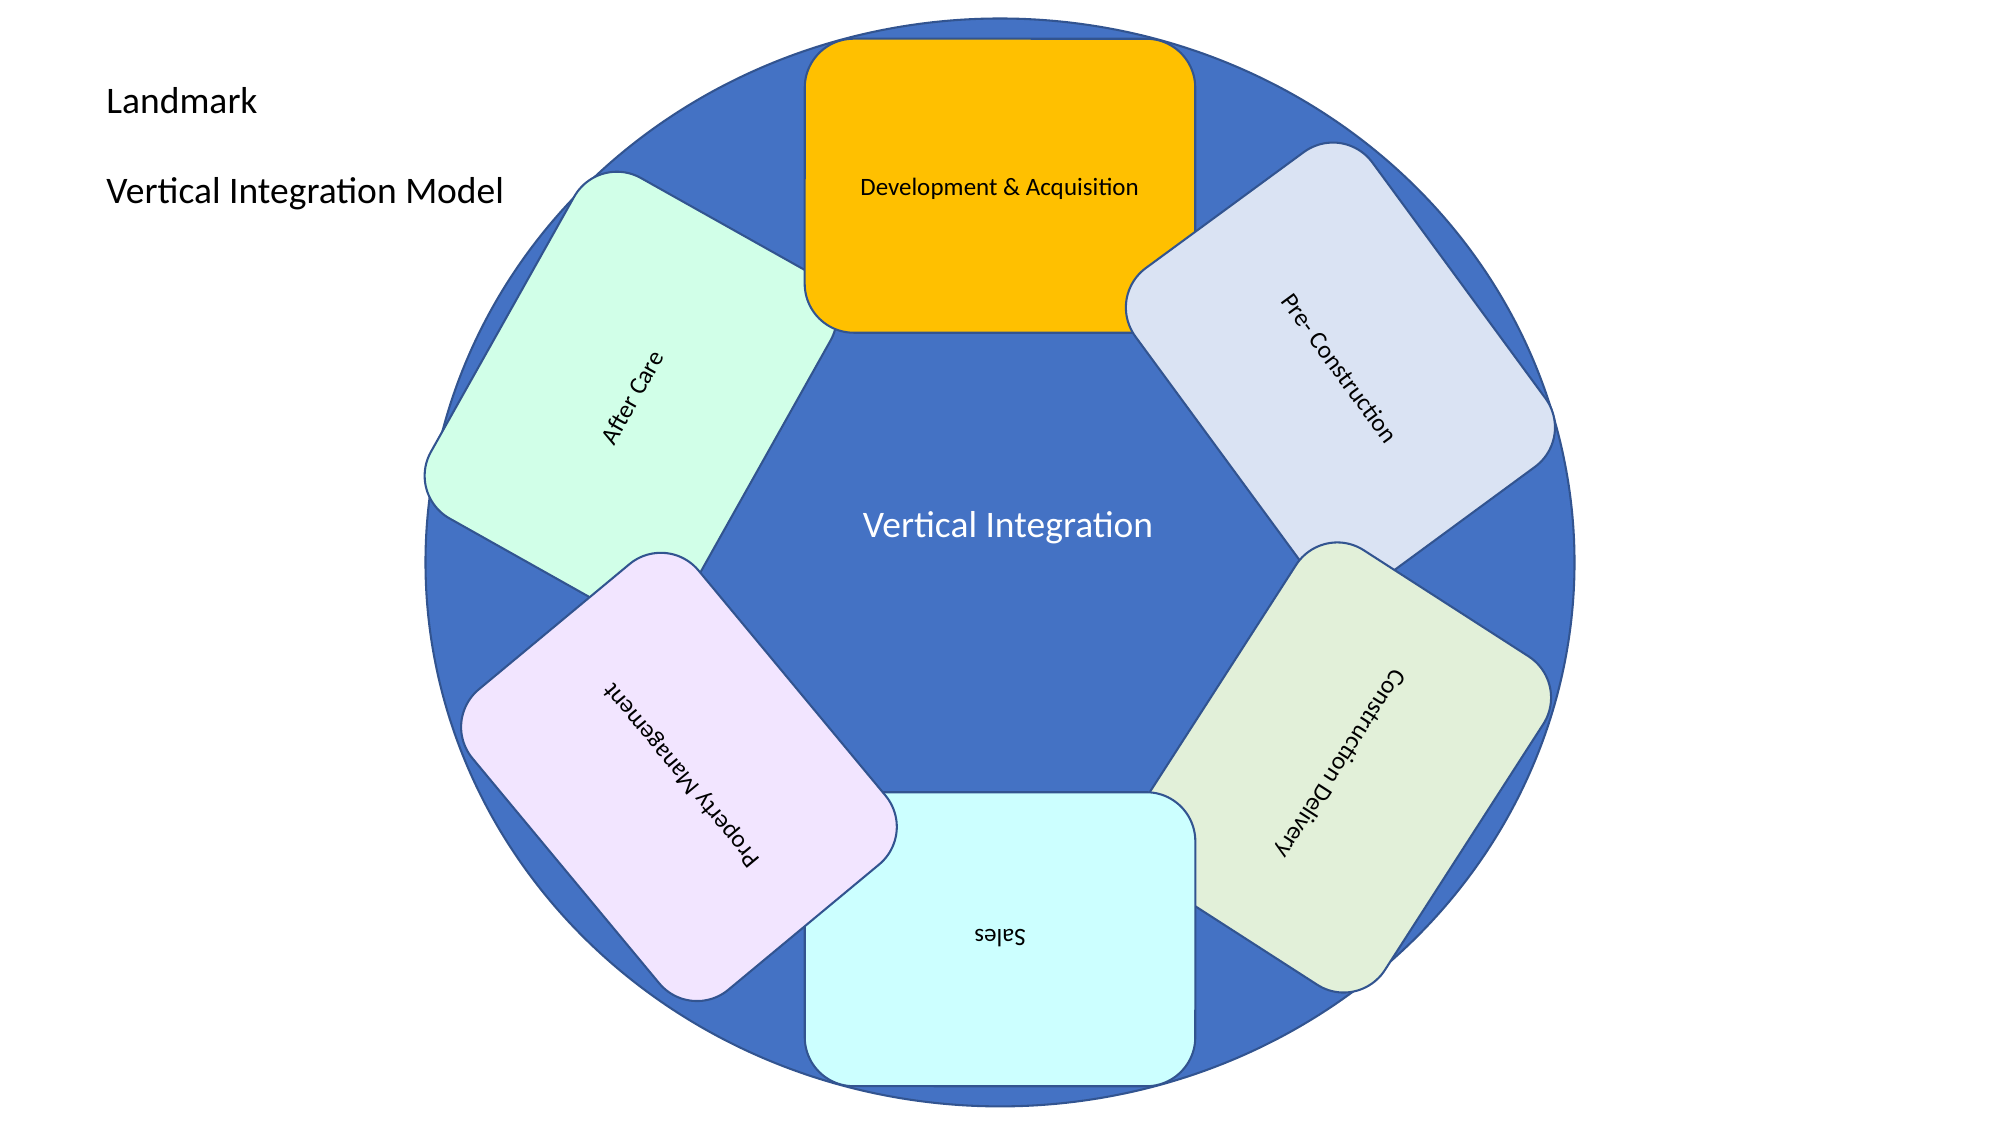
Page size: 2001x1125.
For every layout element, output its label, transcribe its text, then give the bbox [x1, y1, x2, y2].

text_box [441, 199, 571, 429]
text_box Construction Delivery [1149, 541, 1553, 994]
text_box After Care [423, 170, 836, 597]
text_box [424, 499, 839, 1086]
text_box [1165, 910, 1353, 1085]
text_box [595, 40, 835, 267]
text_box [702, 331, 1297, 791]
text_box Pre- Construction [1124, 141, 1557, 570]
text_box [1392, 421, 1576, 962]
text_box [1165, 40, 1551, 403]
text_box [843, 1087, 1157, 1108]
text_box Landmark Vertical Integration Model [91, 68, 540, 219]
text_box Property Management [460, 551, 898, 1003]
text_box Vertical Integration [848, 492, 1176, 552]
text_box Sales [803, 791, 1197, 1088]
text_box [843, 17, 1157, 38]
text_box Development & Acquisition [803, 37, 1197, 334]
